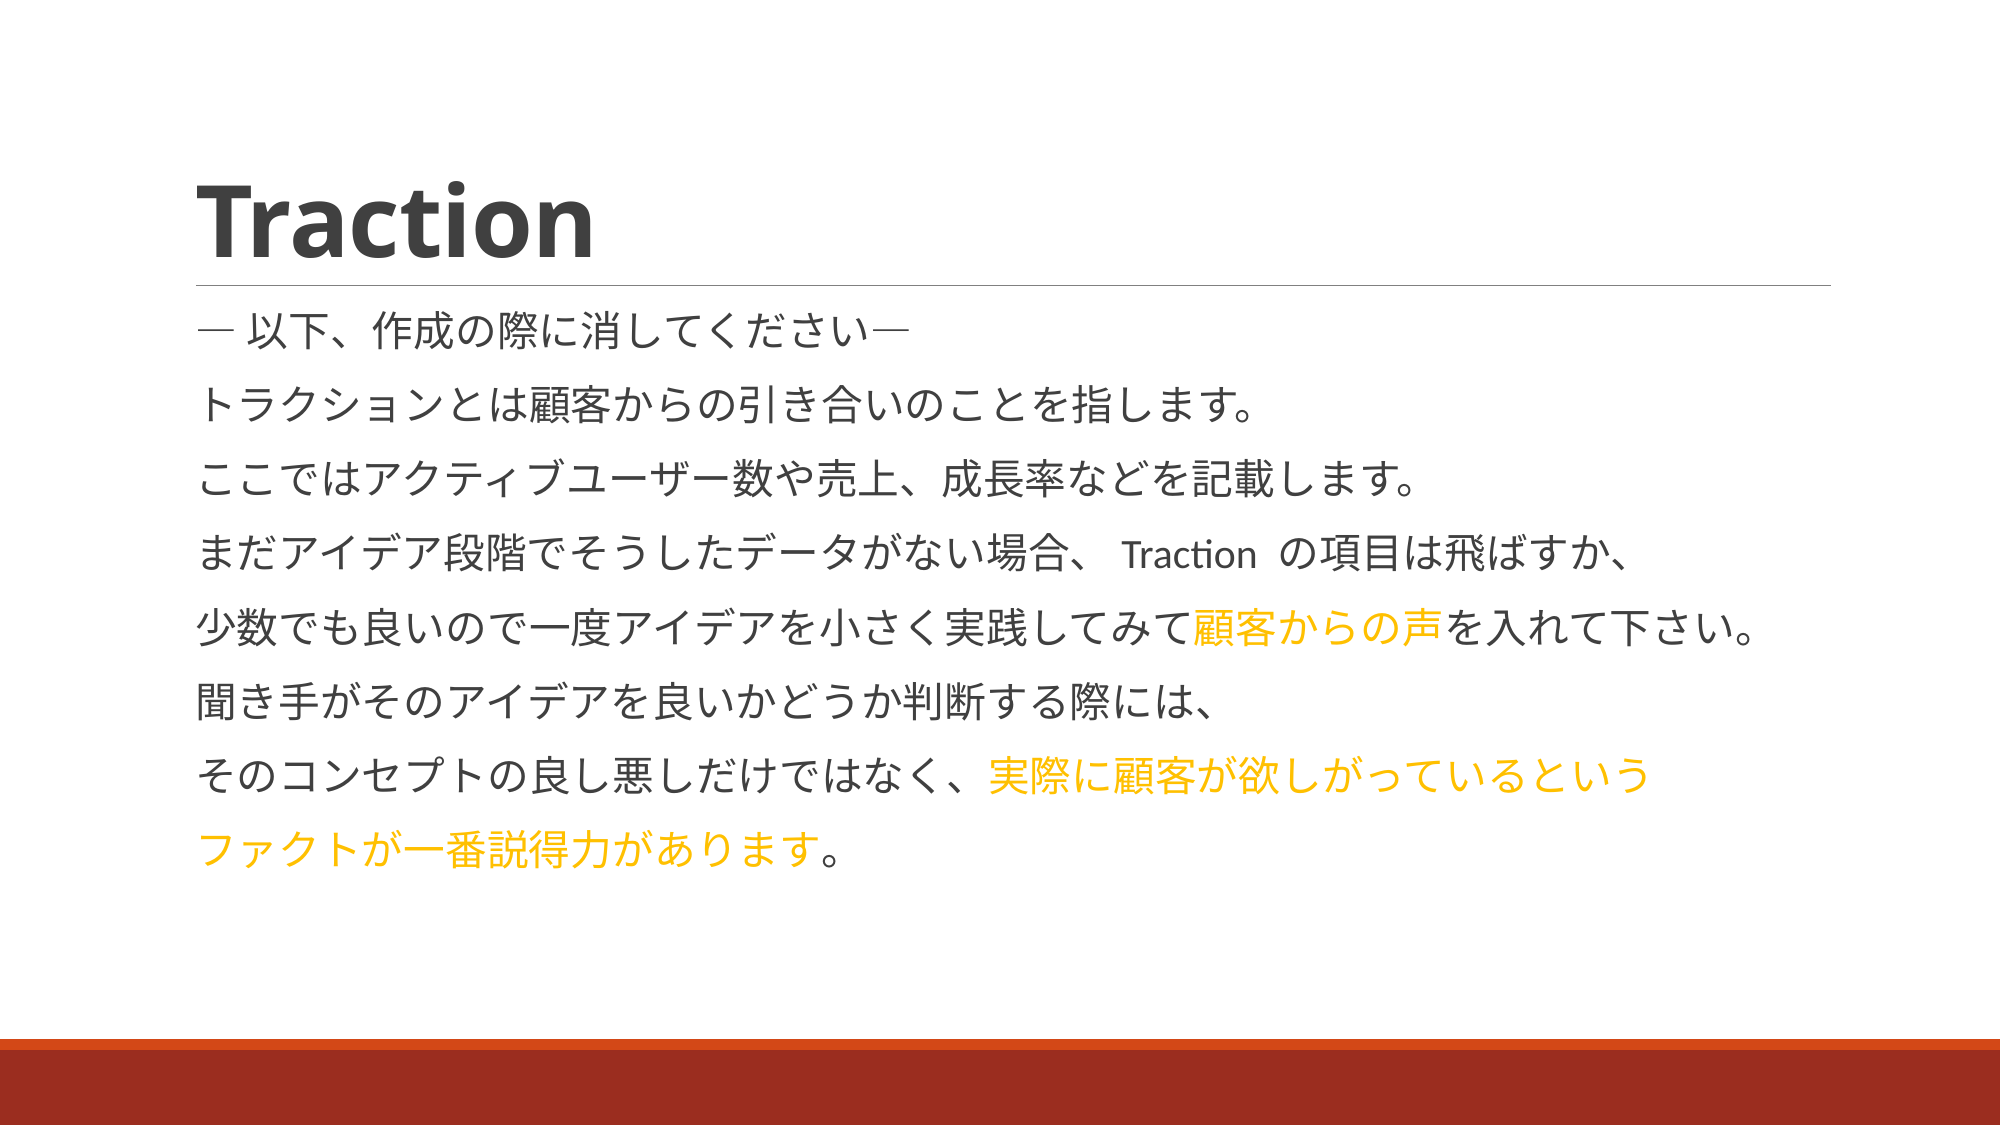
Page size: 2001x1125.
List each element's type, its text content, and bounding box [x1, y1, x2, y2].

list ―以下、作成の際に消してください― トラクションとは顧客からの引き合いのことを指します。 ここではアクティブユーザー数や売上、成長率などを記載します。 まだアイデア段階でそうしたデータがない場合、Traction の項目は飛ばすか、 少数でも良いので一度アイデアを小さく実践してみて顧客からの声を入れて下さい。 聞き手がそのアイデアを良いかどうか判断する際には、 そのコンセプトの良し悪しだけではなく、実際に顧客が欲しがっているという ファクトが一番説得力があります。 [180, 302, 1830, 963]
title Traction [180, 47, 1830, 285]
